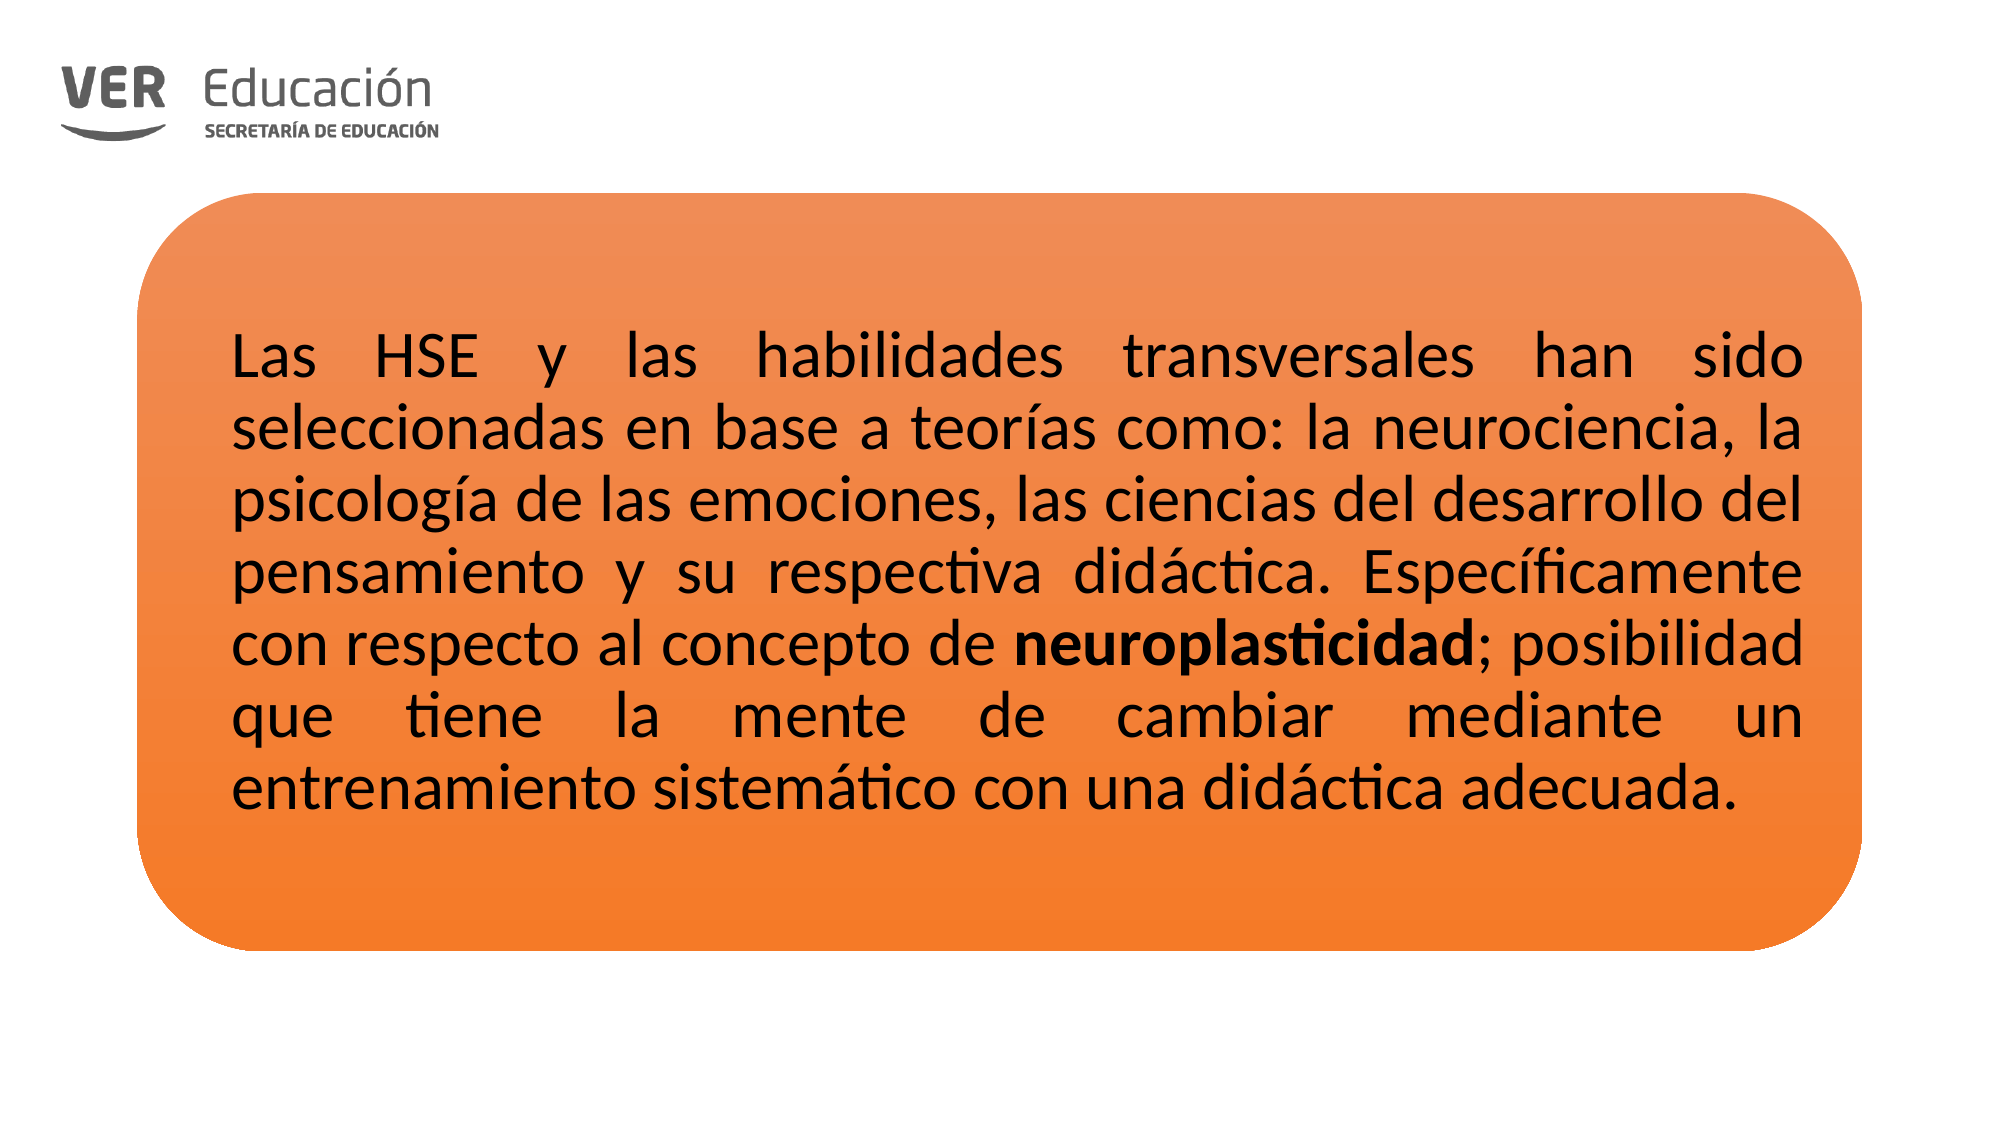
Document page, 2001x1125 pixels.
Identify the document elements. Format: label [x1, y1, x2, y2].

list [137, 130, 1863, 1014]
picture [24, 37, 475, 162]
